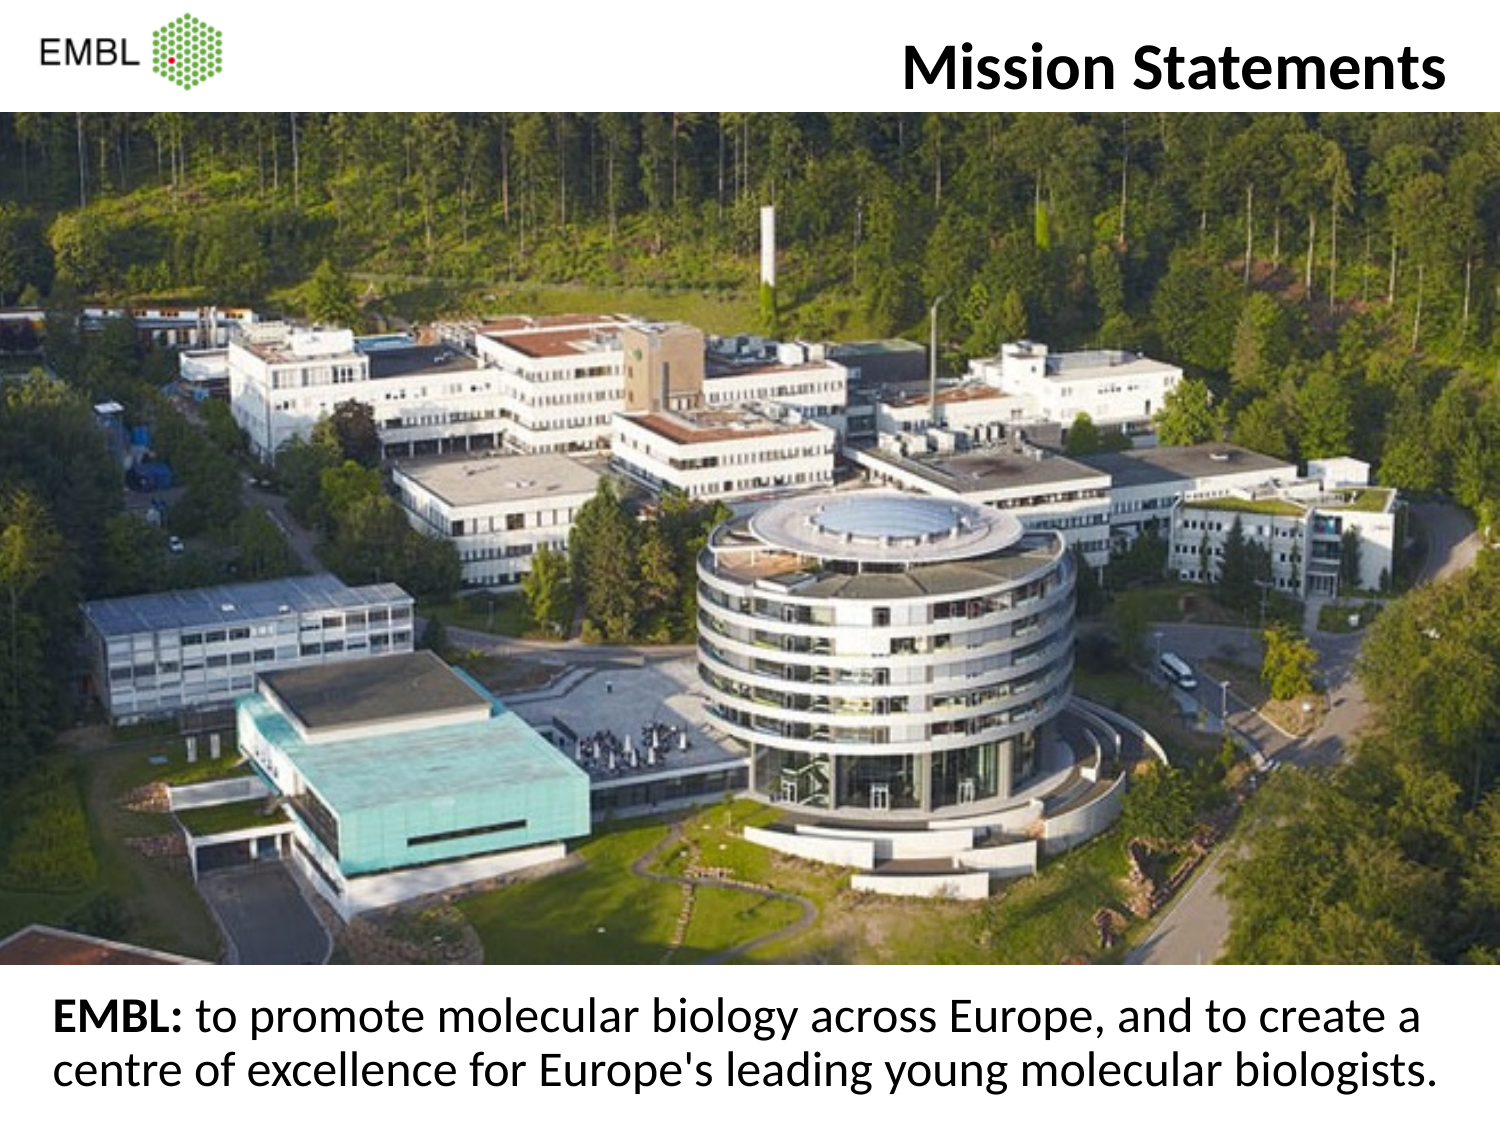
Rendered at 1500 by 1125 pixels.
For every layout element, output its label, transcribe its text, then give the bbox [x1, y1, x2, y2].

picture [0, 112, 1500, 965]
picture [37, 0, 227, 105]
list EMBL: to promote molecular biology across Europe, and to create a centre of excellence for Europe's leading young molecular biologists. [37, 982, 1463, 1119]
title Mission Statements [112, 0, 1463, 112]
